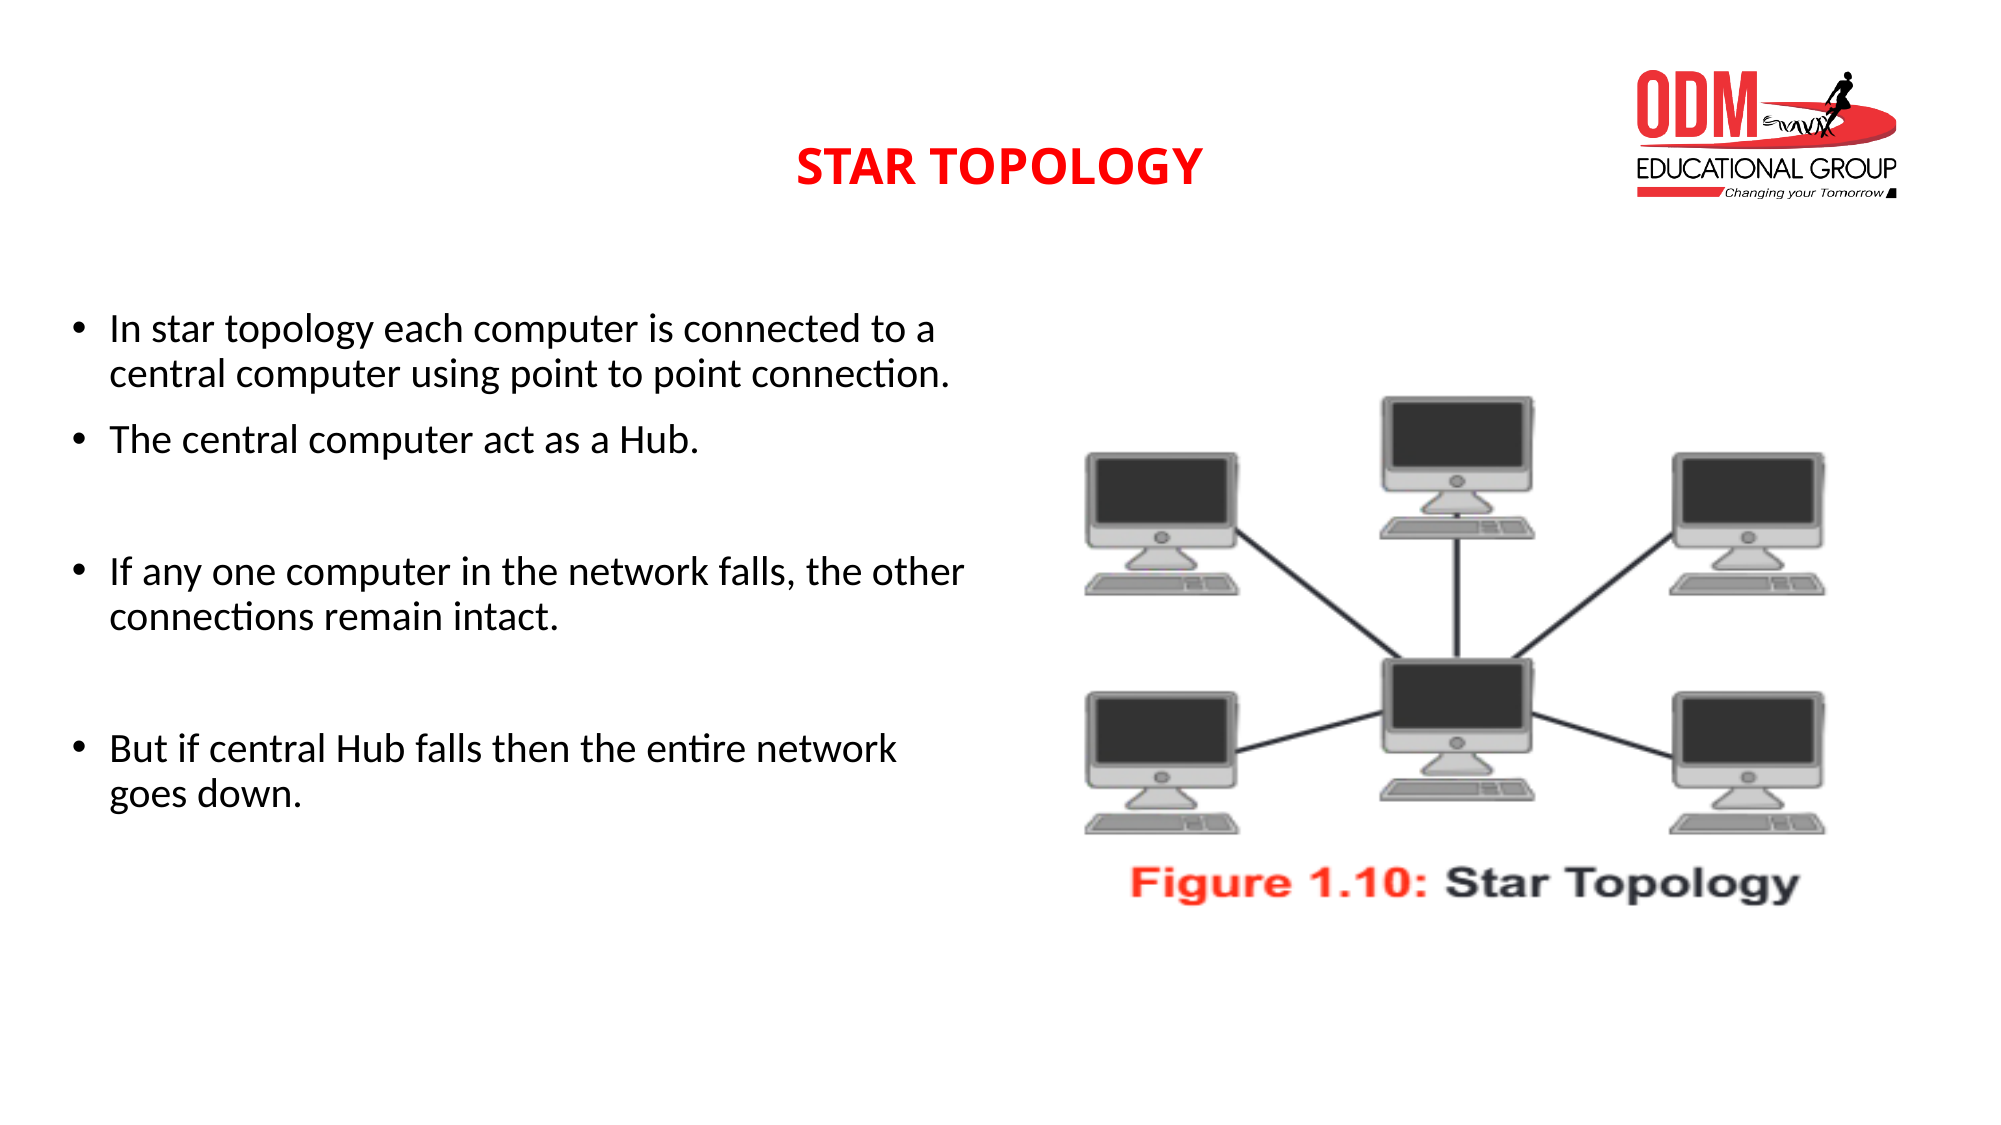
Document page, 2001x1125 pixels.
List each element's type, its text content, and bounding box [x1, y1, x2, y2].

list In star topology each computer is connected to a central computer using point to point connection. The central computer act as a Hub. If any one computer in the network falls, the other connections remain intact. But if central Hub falls then the entire network goes down. [56, 299, 988, 1014]
title STAR TOPOLOGY [137, 59, 1863, 278]
picture [1032, 299, 1906, 994]
text_box [1637, 70, 1897, 199]
